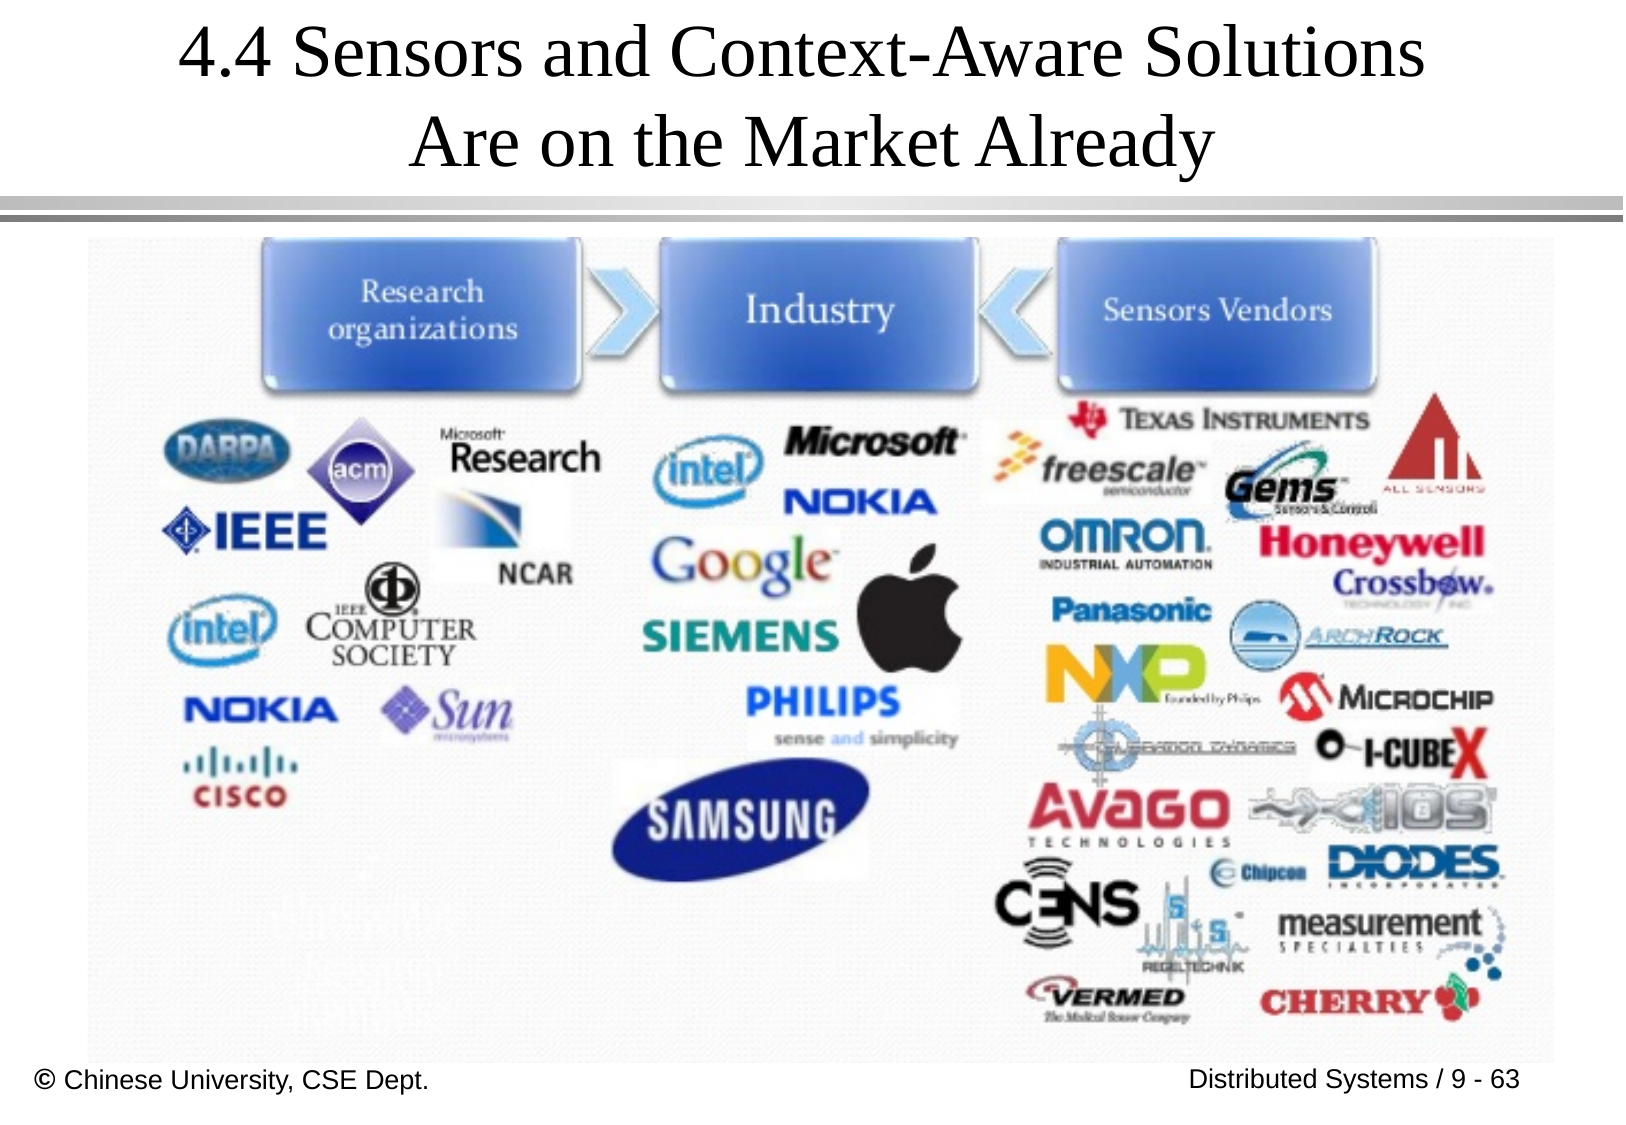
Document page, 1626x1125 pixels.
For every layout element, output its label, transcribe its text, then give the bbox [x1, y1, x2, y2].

text_box 4.4 Sensors and Context-Aware Solutions Are on the Market Already [50, 24, 1575, 189]
picture [87, 237, 1555, 1063]
